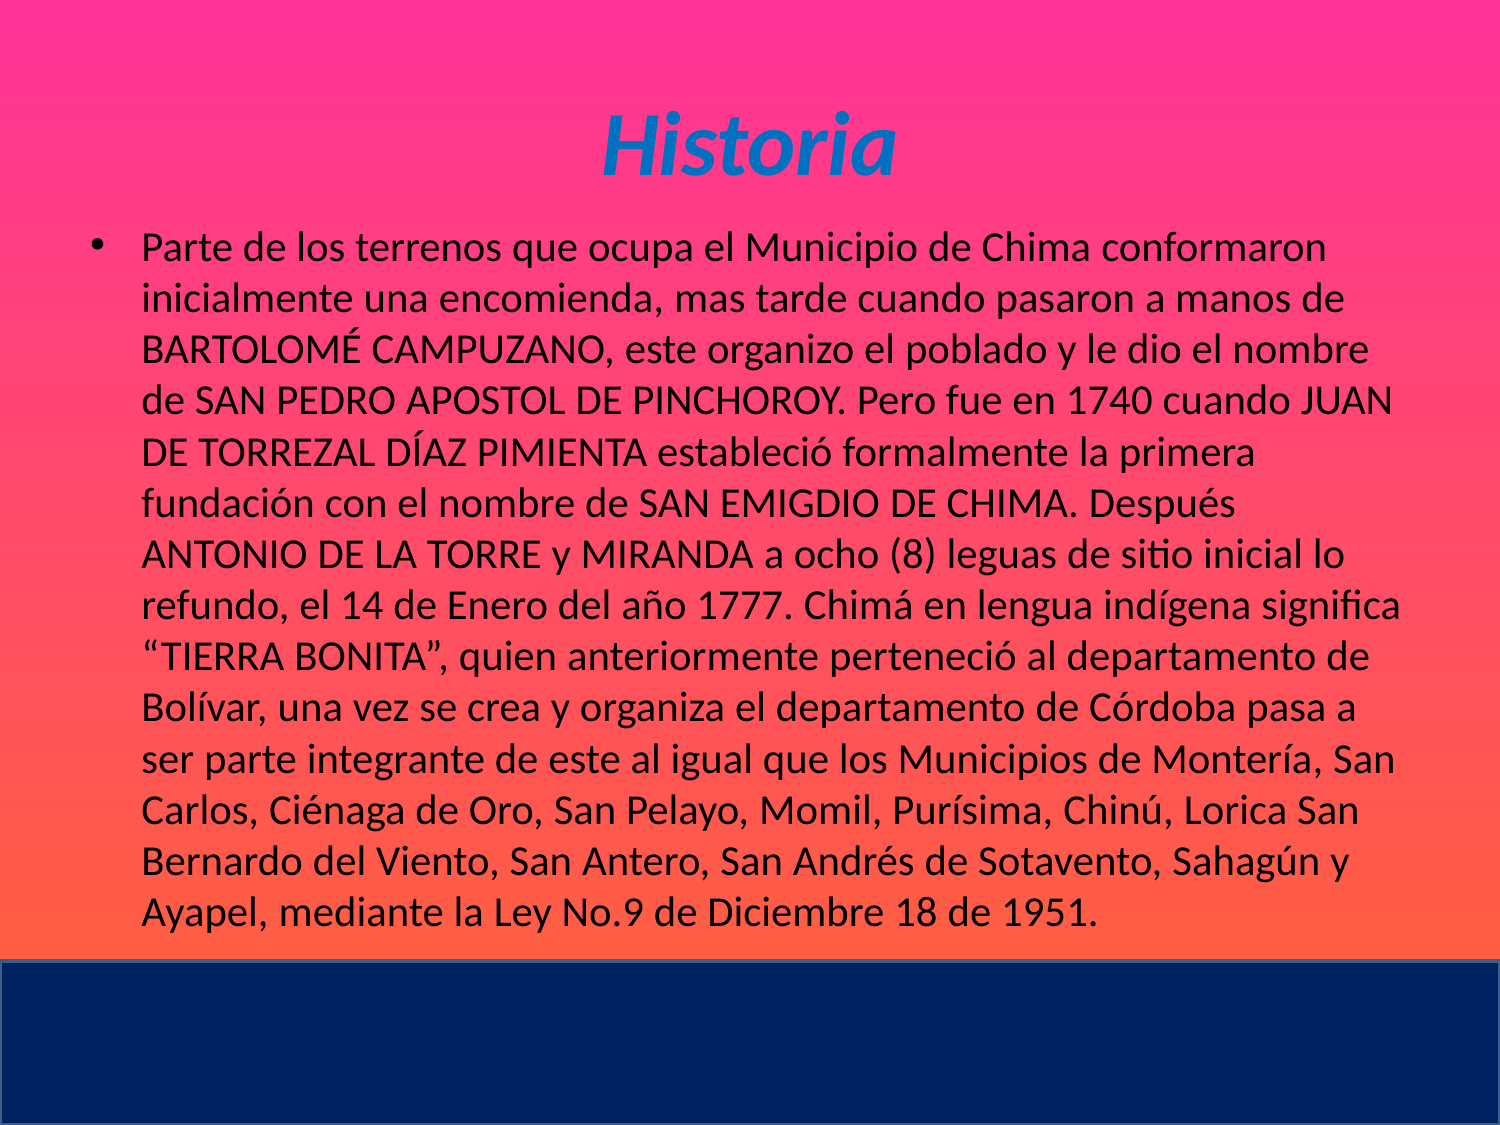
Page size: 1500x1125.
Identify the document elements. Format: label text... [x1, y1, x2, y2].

title Historia [75, 45, 1425, 210]
list Parte de los terrenos que ocupa el Municipio de Chima conformaron inicialmente una encomienda, mas tarde cuando pasaron a manos de BARTOLOMÉ CAMPUZANO, este organizo el poblado y le dio el nombre de SAN PEDRO APOSTOL DE PINCHOROY. Pero fue en 1740 cuando JUAN DE TORREZAL DÍAZ PIMIENTA estableció formalmente la primera fundación con el nombre de SAN EMIGDIO DE CHIMA. Después ANTONIO DE LA TORRE y MIRANDA a ocho (8) leguas de sitio inicial lo refundo, el 14 de Enero del año 1777. Chimá en lengua indígena significa “TIERRA BONITA”, quien anteriormente perteneció al departamento de Bolívar, una vez se crea y organiza el departamento de Córdoba pasa a ser parte integrante de este al igual que los Municipios de Montería, San Carlos, Ciénaga de Oro, San Pelayo, Momil, Purísima, Chinú, Lorica San Bernardo del Viento, San Antero, San Andrés de Sotavento, Sahagún y Ayapel, mediante la Ley No.9 de Diciembre 18 de 1951. [75, 210, 1425, 959]
text_box [0, 959, 1500, 1125]
